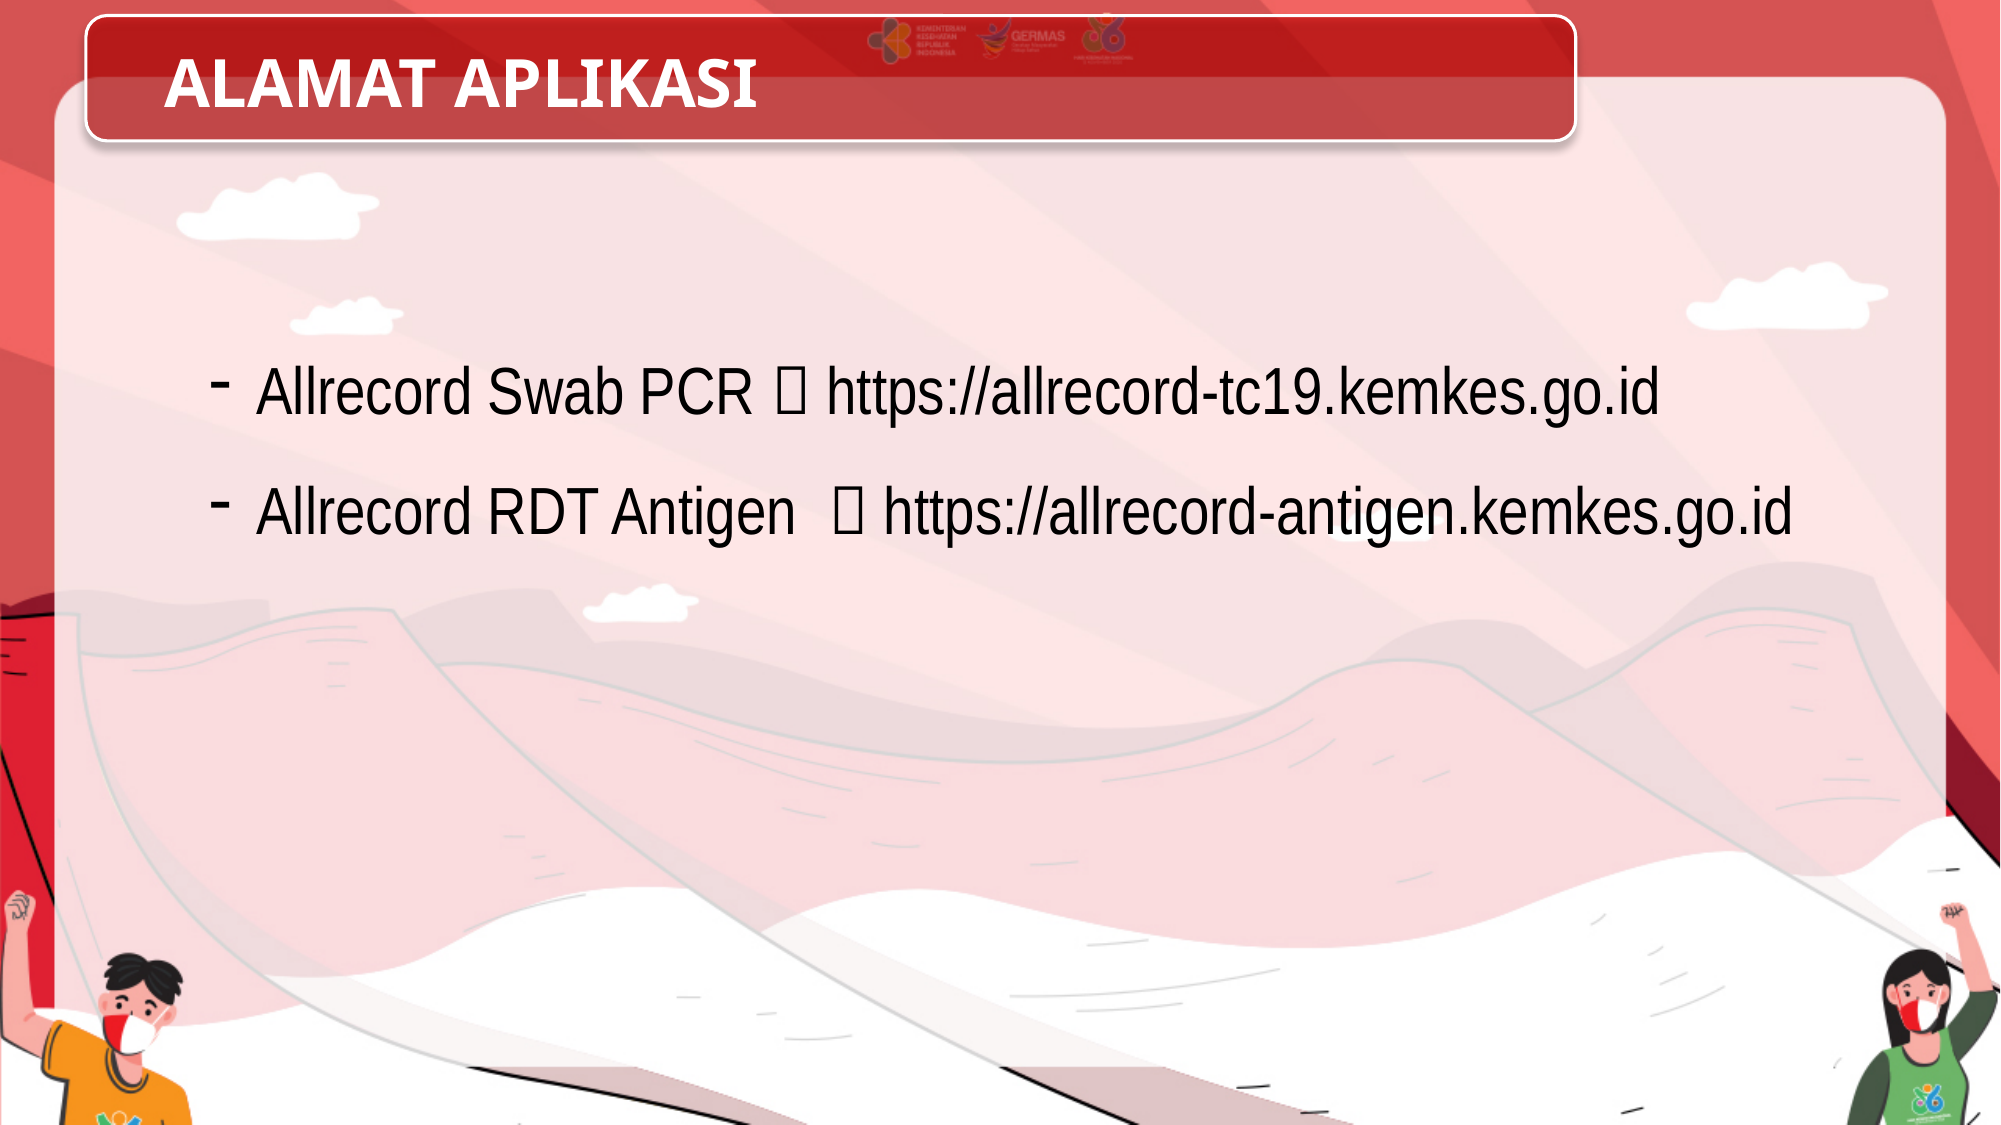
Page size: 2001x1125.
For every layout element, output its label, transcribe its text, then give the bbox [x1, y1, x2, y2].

text_box [84, 13, 1578, 143]
picture [0, 0, 2001, 1125]
text_box Allrecord Swab PCR  https://allrecord-tc19.kemkes.go.id Allrecord RDT Antigen  https://allrecord-antigen.kemkes.go.id [122, 222, 1920, 554]
text_box ALAMAT APLIKASI [149, 33, 1232, 129]
